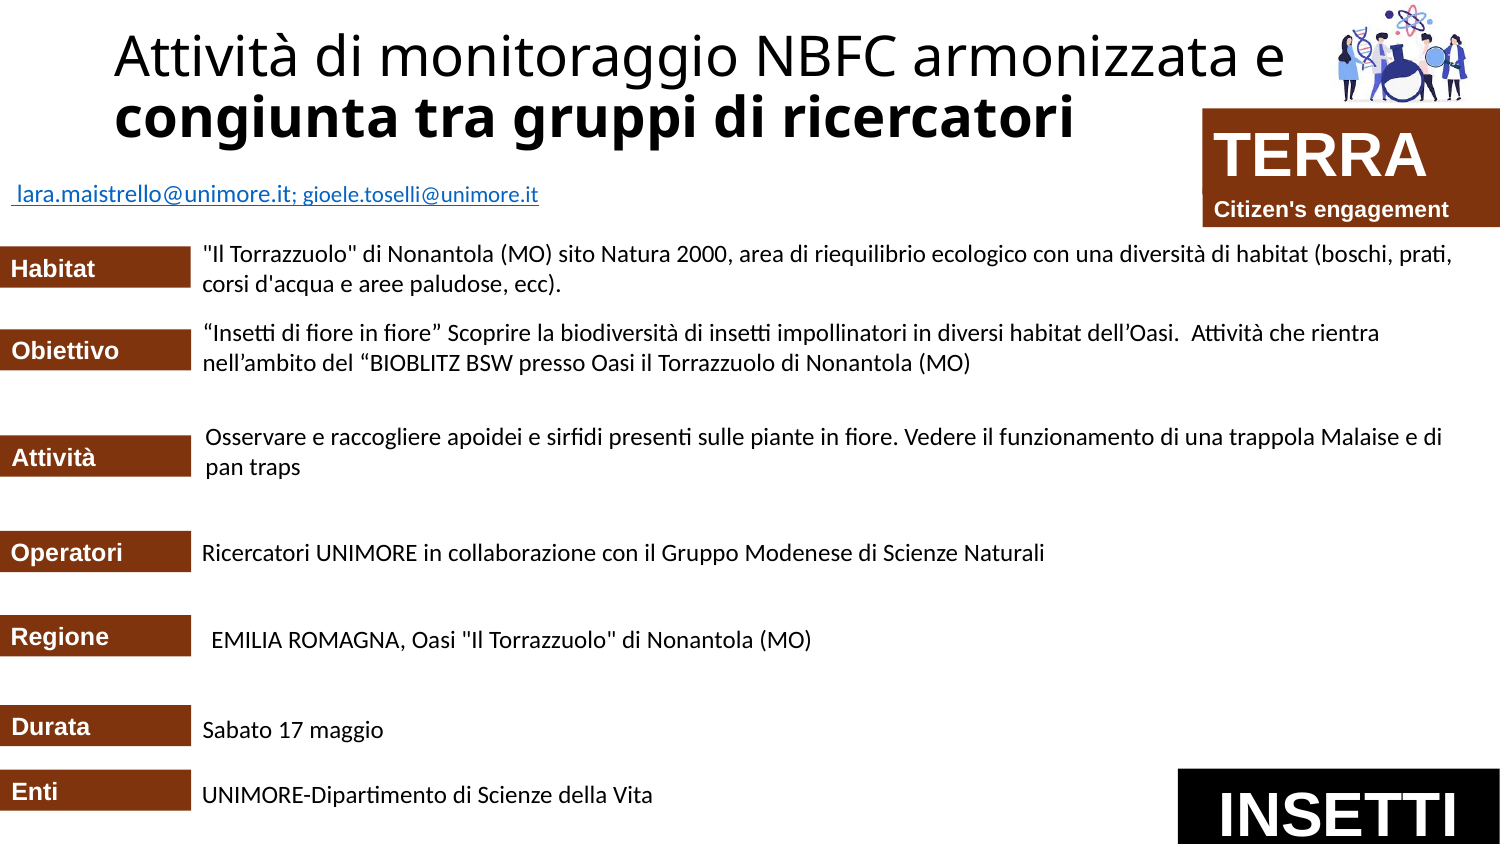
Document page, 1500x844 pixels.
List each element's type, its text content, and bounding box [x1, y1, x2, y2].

text_box Osservare e raccogliere apoidei e sirfidi presenti sulle piante in fiore. Vedere il funzionamento di una trappola Malaise e di pan traps [194, 414, 1479, 486]
text_box INSETTI [1177, 768, 1500, 844]
text_box Citizen's engagement [1202, 188, 1500, 228]
text_box UNIMORE-Dipartimento di Scienze della Vita [190, 772, 1177, 814]
picture [1322, 0, 1485, 117]
text_box "Il Torrazzuolo" di Nonantola (MO) sito Natura 2000, area di riequilibrio ecologico con una diversità di habitat (boschi, prati, corsi d'acqua e aree paludose, ecc). [191, 231, 1484, 303]
text_box Sabato 17 maggio [191, 707, 1475, 749]
text_box “Insetti di fiore in fiore” Scoprire la biodiversità di insetti impollinatori in diversi habitat dell’Oasi. Attività che rientra nell’ambito del “BIOBLITZ BSW presso Oasi il Torrazzuolo di Nonantola (MO) [191, 311, 1444, 383]
text_box TERRA [1253, 108, 1500, 188]
text_box Habitat [0, 246, 191, 288]
text_box lara.maistrello@unimore.it; gioele.toselli@unimore.it [0, 170, 1253, 214]
text_box Ricercatori UNIMORE in collaborazione con il Gruppo Modenese di Scienze Naturali [190, 528, 1444, 573]
text_box Operatori [0, 530, 190, 573]
text_box Durata [0, 705, 192, 747]
text_box Obiettivo [0, 329, 191, 371]
text_box Attività di monitoraggio NBFC armonizzata e congiunta tra gruppi di ricercatori [103, 7, 1307, 171]
text_box EMILIA ROMAGNA, Oasi "Il Torrazzuolo" di Nonantola (MO) [200, 617, 1484, 659]
text_box Enti [0, 769, 192, 811]
text_box Attività [0, 435, 192, 477]
text_box Regione [0, 615, 192, 657]
